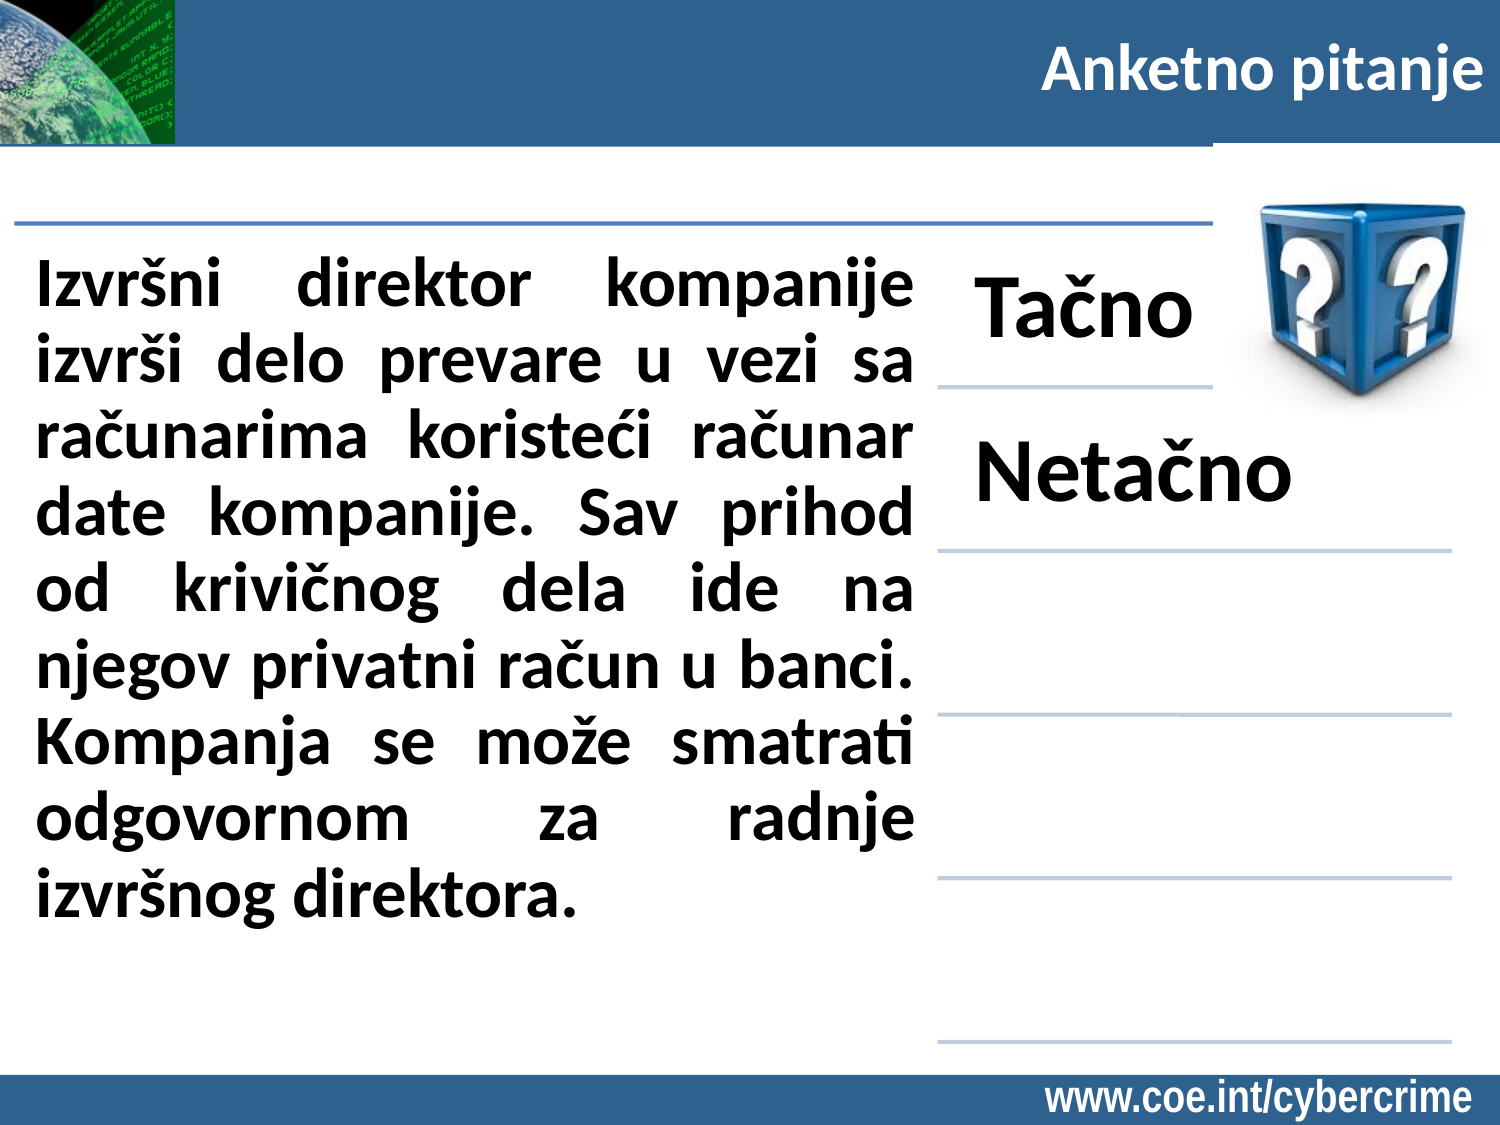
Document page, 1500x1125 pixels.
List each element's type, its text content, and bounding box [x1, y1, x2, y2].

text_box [14, 222, 1454, 1053]
text_box www.coe.int/cybercrime [1030, 1059, 1500, 1125]
picture [0, 0, 175, 144]
text_box [0, 1073, 1030, 1125]
picture [1212, 142, 1500, 434]
text_box Anketno pitanje [177, 0, 1500, 149]
